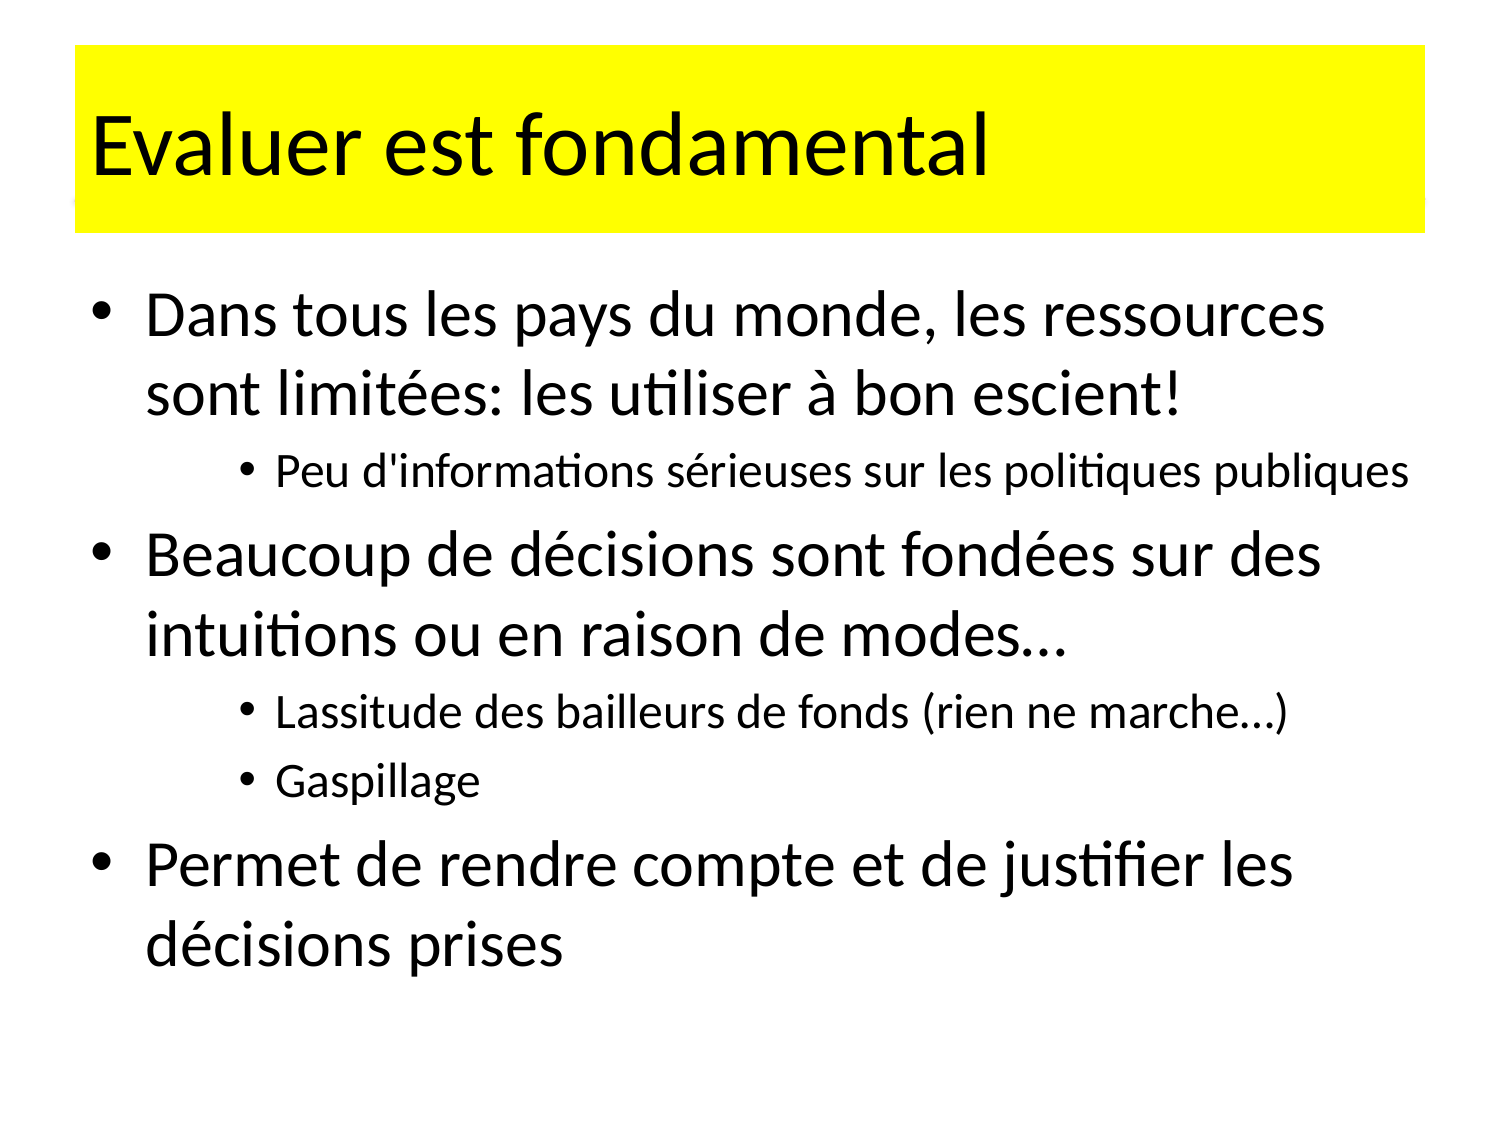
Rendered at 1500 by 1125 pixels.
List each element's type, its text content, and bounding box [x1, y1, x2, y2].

list Dans tous les pays du monde, les ressources sont limitées: les utiliser à bon escient! Peu d'informations sérieuses sur les politiques publiques Beaucoup de décisions sont fondées sur des intuitions ou en raison de modes… Lassitude des bailleurs de fonds (rien ne marche…) Gaspillage Permet de rendre compte et de justifier les décisions prises [75, 262, 1425, 1005]
title Evaluer est fondamental [75, 45, 1425, 233]
